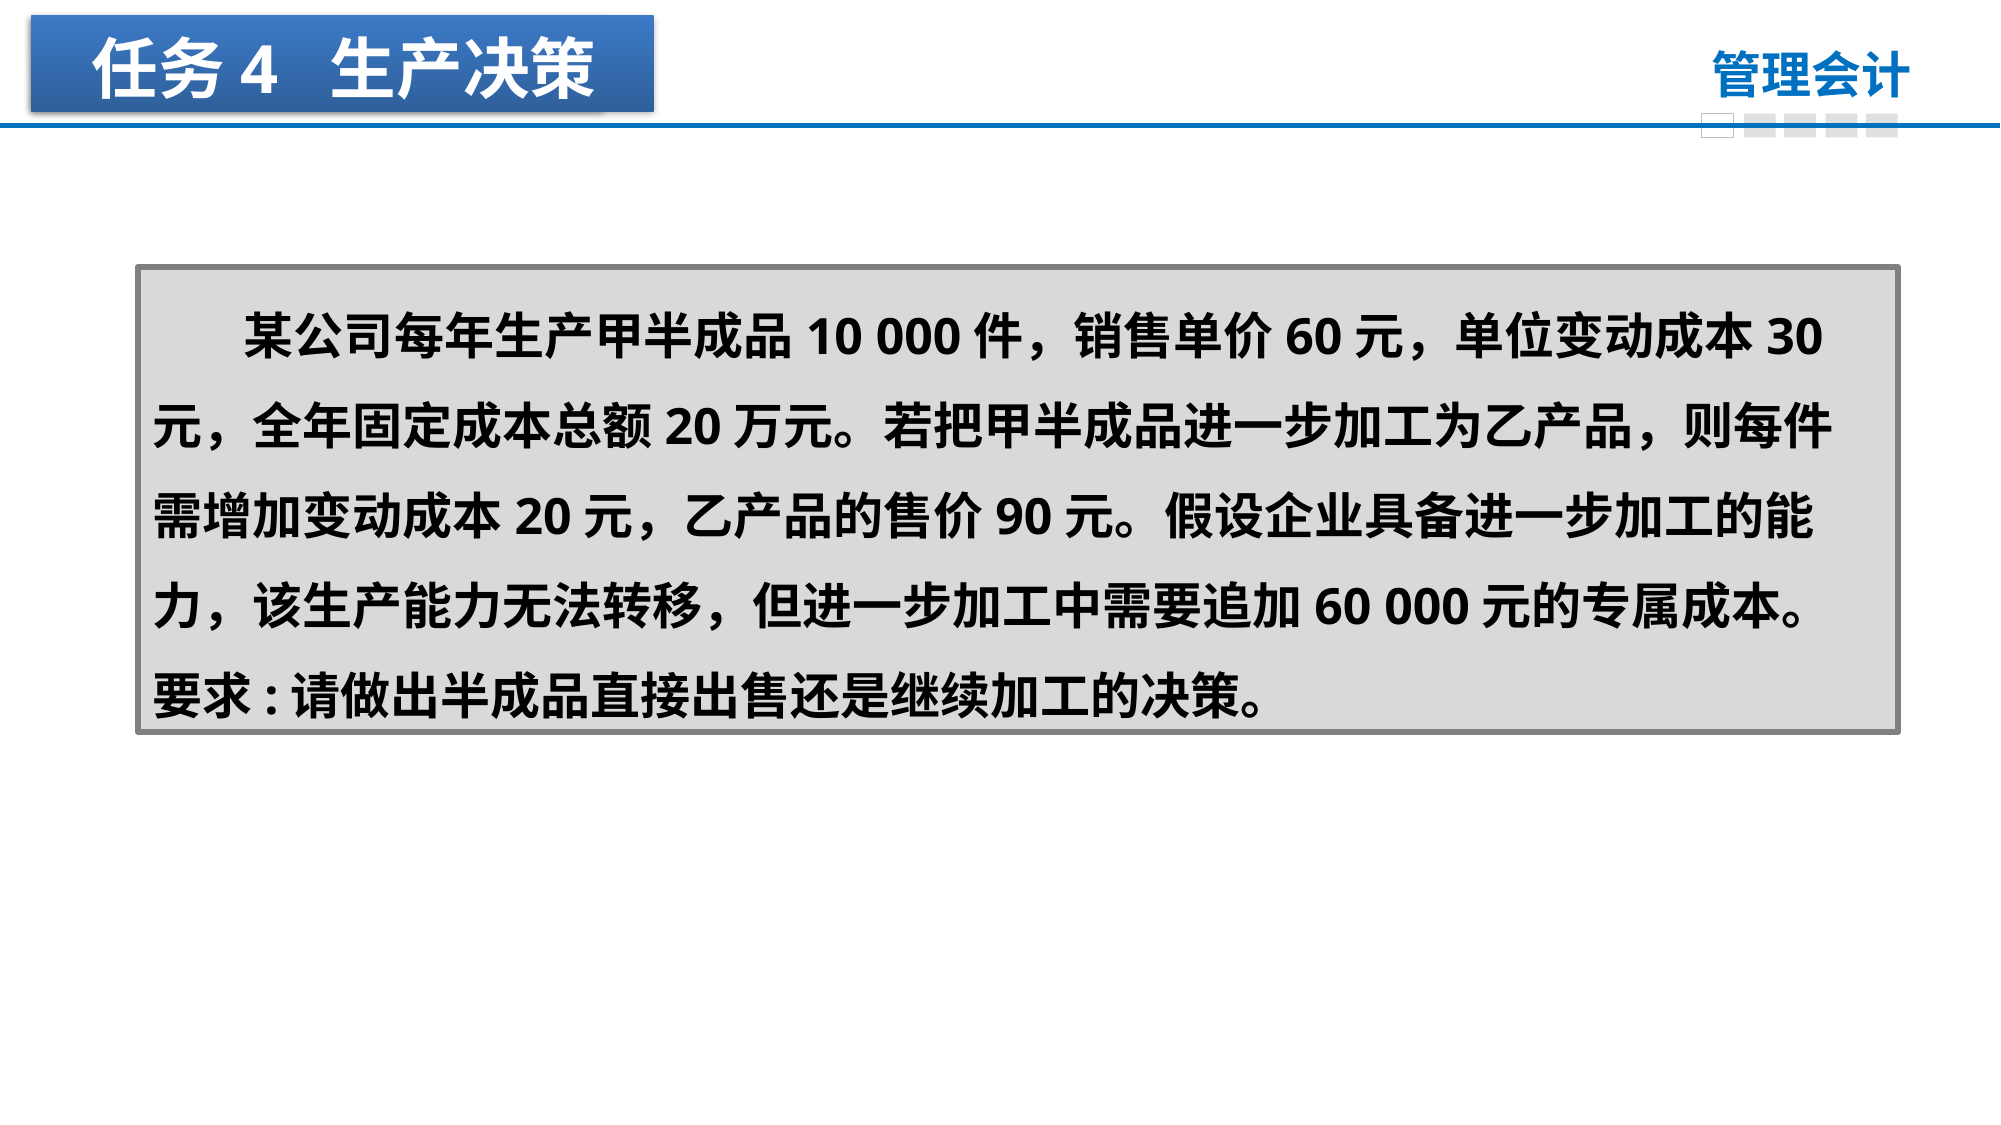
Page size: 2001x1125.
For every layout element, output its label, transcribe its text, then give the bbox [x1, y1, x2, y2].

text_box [31, 14, 654, 117]
text_box 某公司每年生产甲半成品10 000件，销售单价60元，单位变动成本30元，全年固定成本总额20万元。若把甲半成品进一步加工为乙产品，则每件需增加变动成本20元，乙产品的售价90元。假设企业具备进一步加工的能力，该生产能力无法转移，但进一步加工中需要追加60 000元的专属成本。 要求:请做出半成品直接出售还是继续加工的决策。 [137, 267, 1898, 732]
